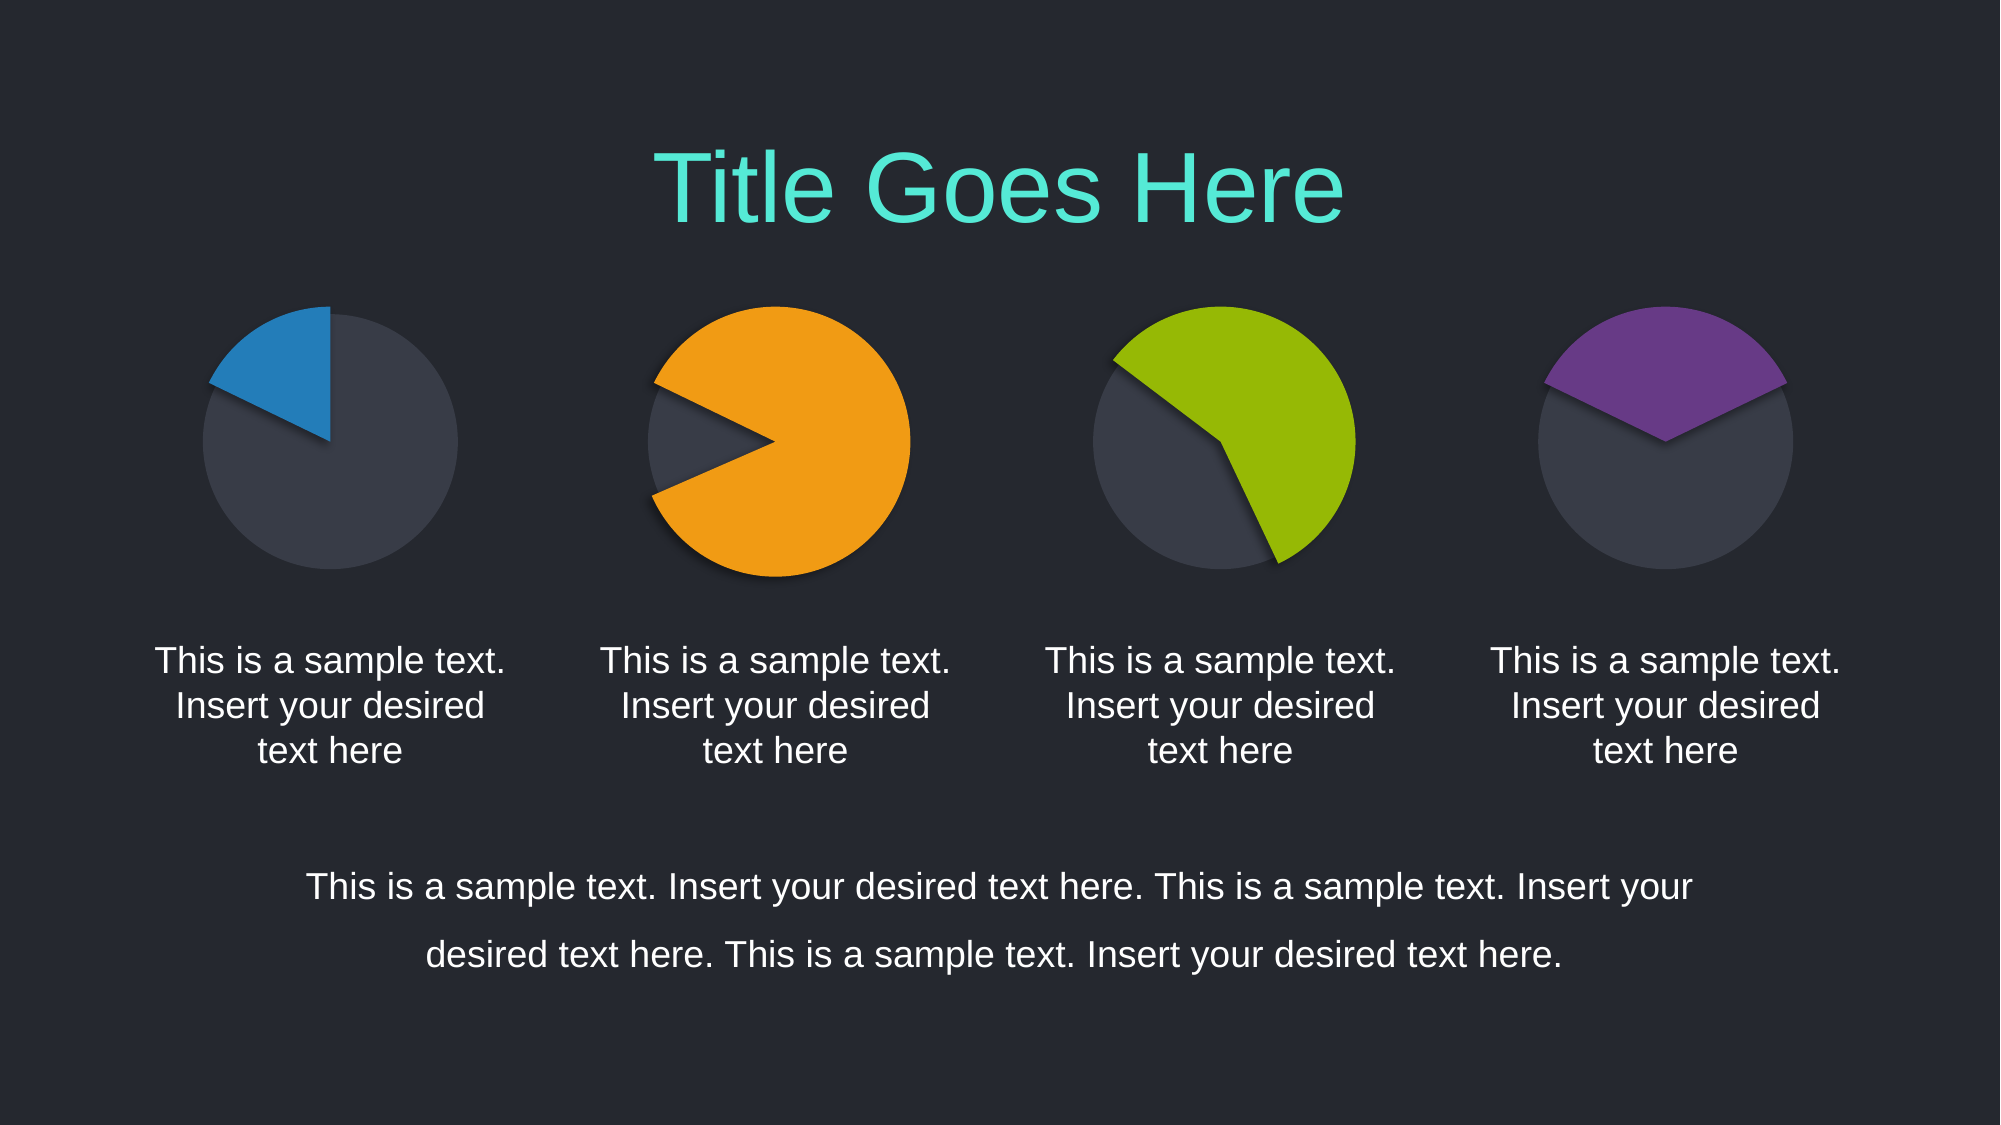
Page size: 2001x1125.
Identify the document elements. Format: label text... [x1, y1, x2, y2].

text_box Title Goes Here [561, 77, 1439, 287]
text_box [1085, 306, 1356, 577]
text_box This is a sample text. Insert your desired text here [1475, 628, 1857, 779]
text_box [640, 306, 911, 577]
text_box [1530, 306, 1801, 577]
text_box This is a sample text. Insert your desired text here [1029, 628, 1412, 779]
text_box This is a sample text. Insert your desired text here. This is a sample text. Insert your desired text here. This is a sample text. Insert your desired text here. [273, 832, 1726, 983]
text_box This is a sample text. Insert your desired text here [584, 628, 967, 779]
text_box This is a sample text. Insert your desired text here [139, 628, 522, 779]
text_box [195, 306, 466, 577]
